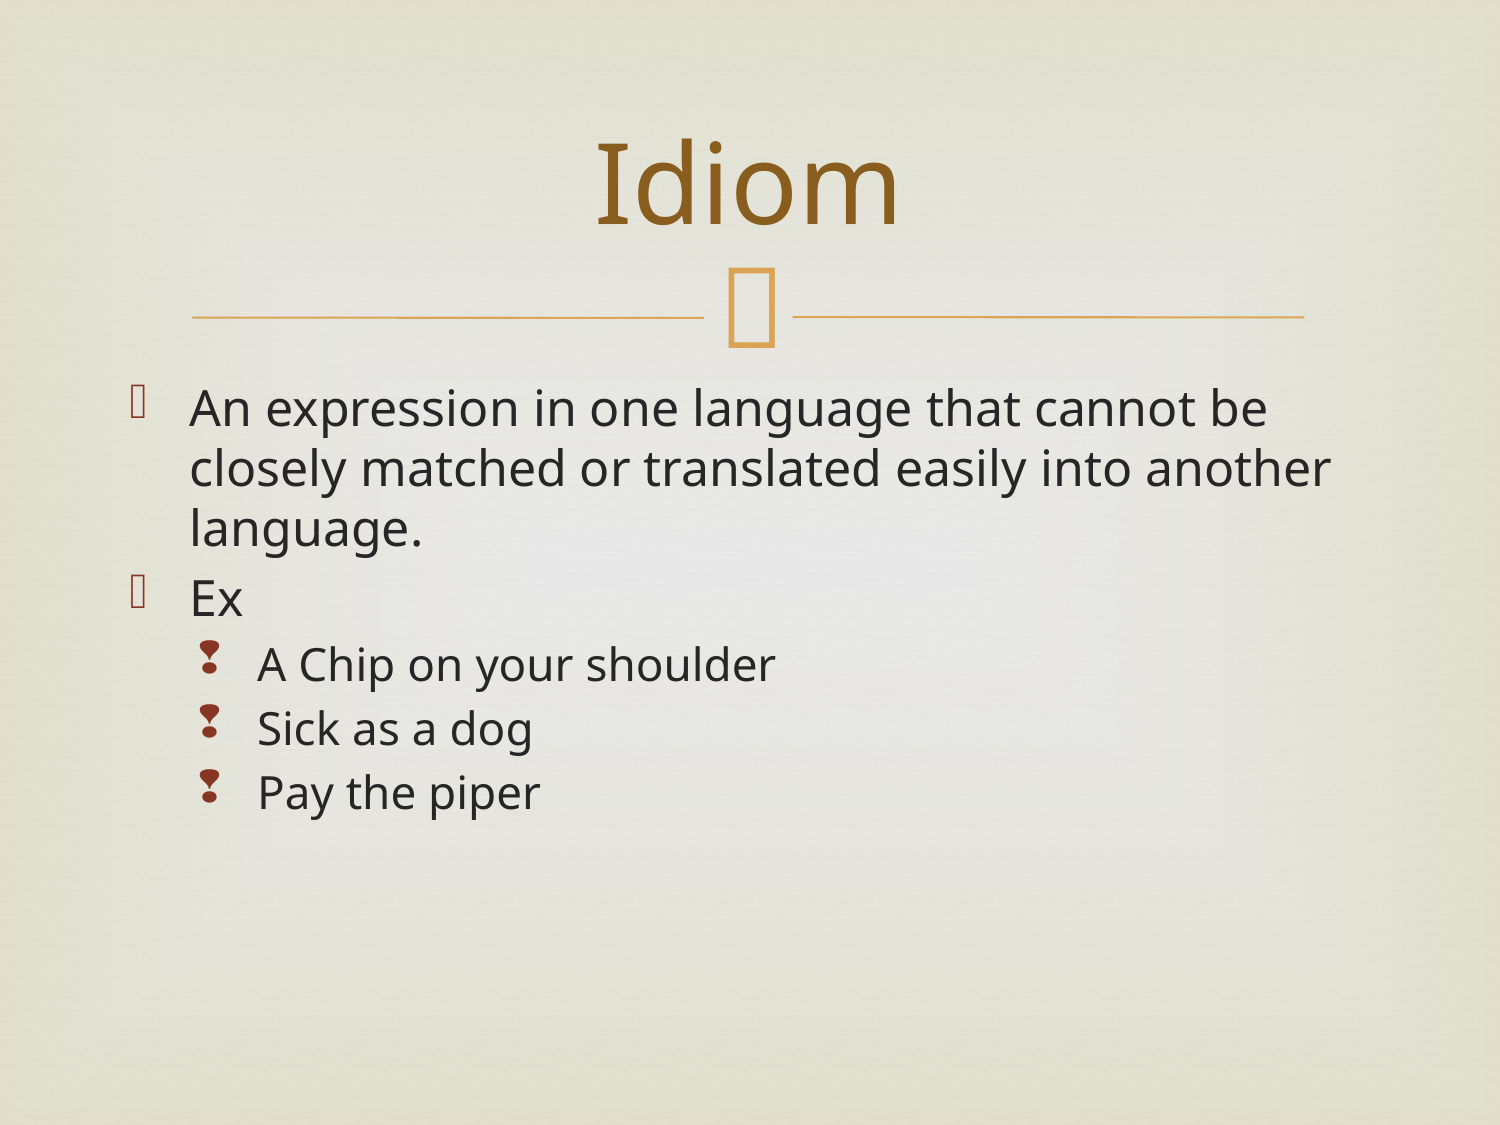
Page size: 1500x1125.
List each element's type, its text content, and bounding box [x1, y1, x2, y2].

title Idiom [112, 93, 1386, 267]
list An expression in one language that cannot be closely matched or translated easily into another language. Ex A Chip on your shoulder Sick as a dog Pay the piper [114, 368, 1386, 1005]
